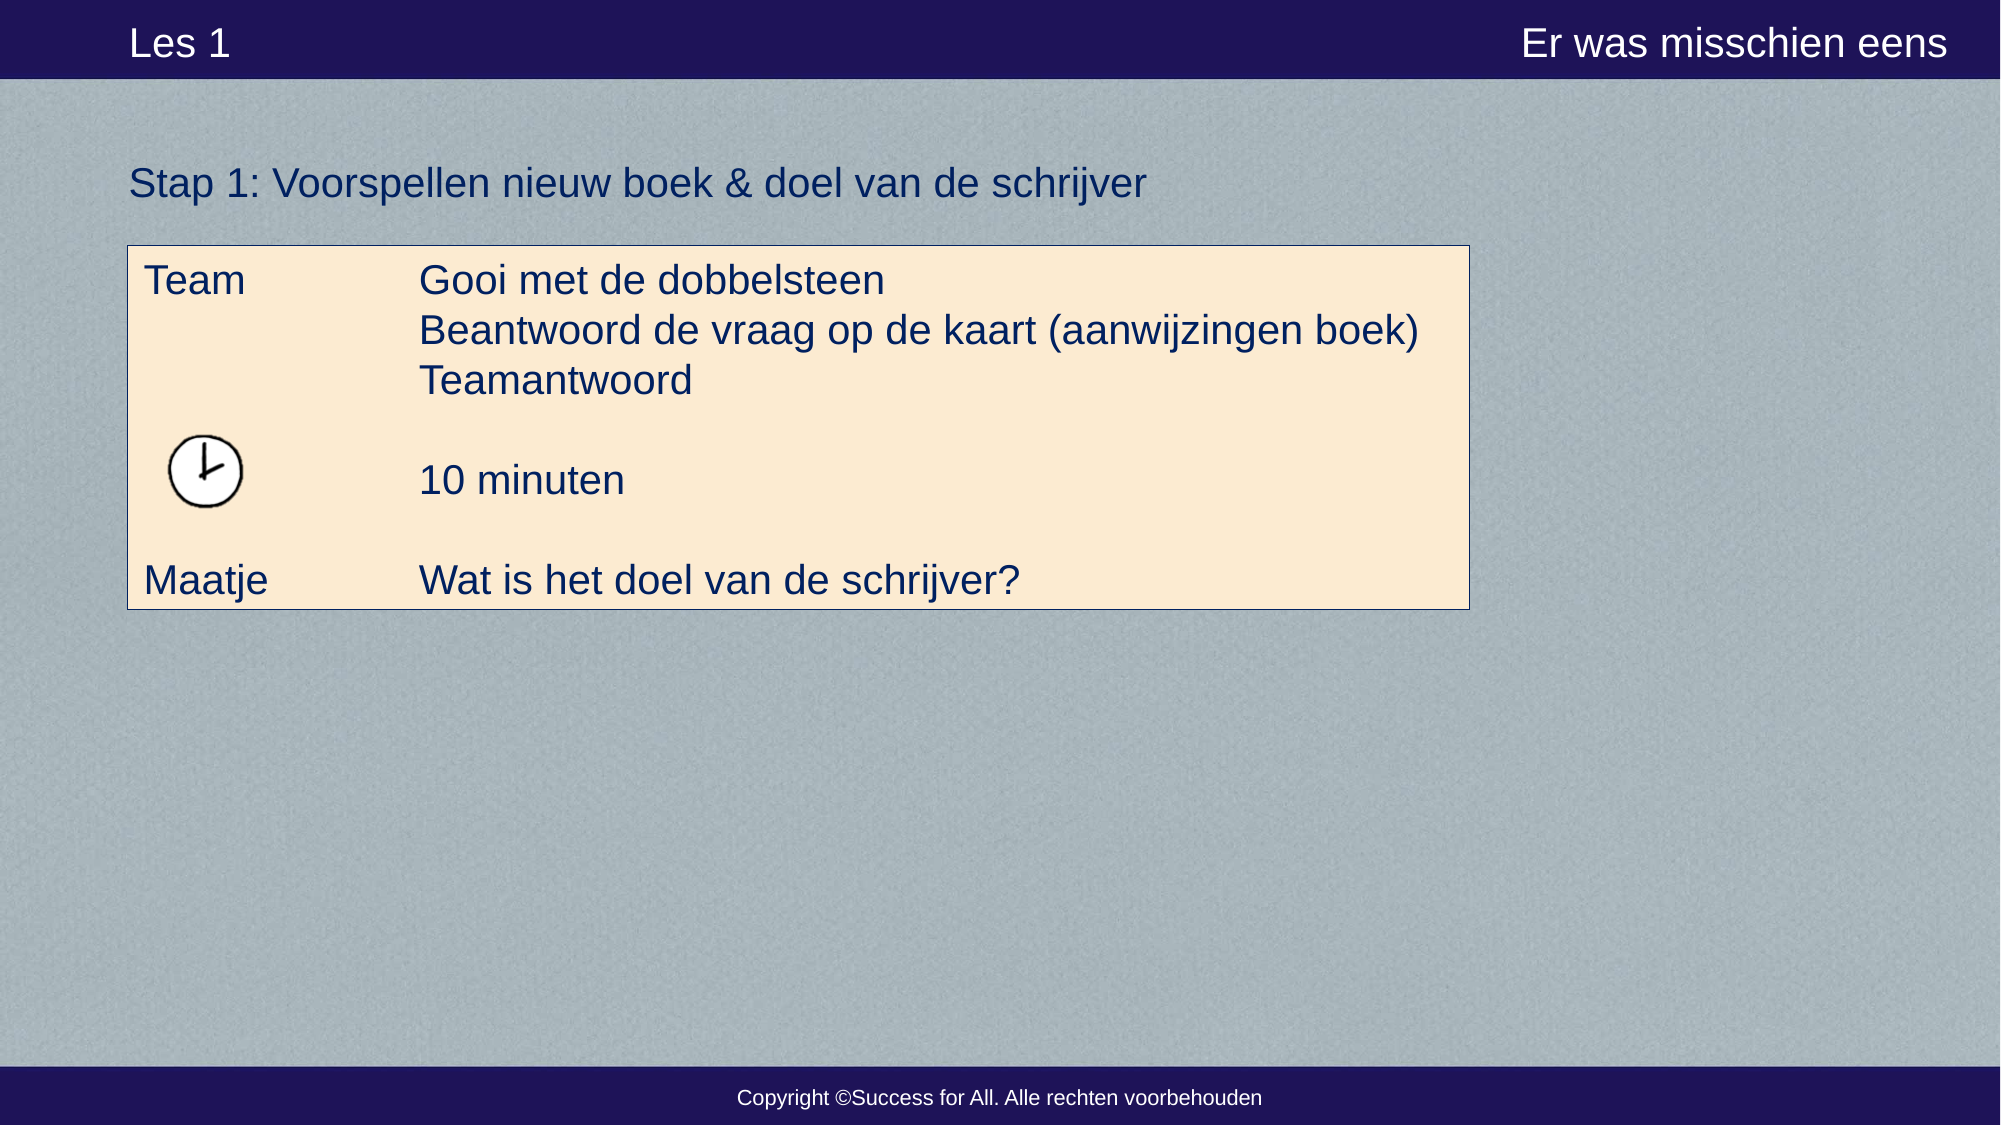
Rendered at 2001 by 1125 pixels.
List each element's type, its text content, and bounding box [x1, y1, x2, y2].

text_box Les 1 [114, 8, 354, 73]
text_box Stap 1: Voorspellen nieuw boek & doel van de schrijver [113, 148, 1635, 214]
text_box Team Gooi met de dobbelsteen Beantwoord de vraag op de kaart (aanwijzingen boek) Teamantwoord 10 minuten Maatje Wat is het doel van de schrijver? [127, 245, 1470, 610]
text_box Er was misschien eens [786, 8, 1963, 123]
picture [0, 0, 2001, 1125]
text_box Copyright ©Success for All. Alle rechten voorbehouden [0, 1076, 2000, 1125]
